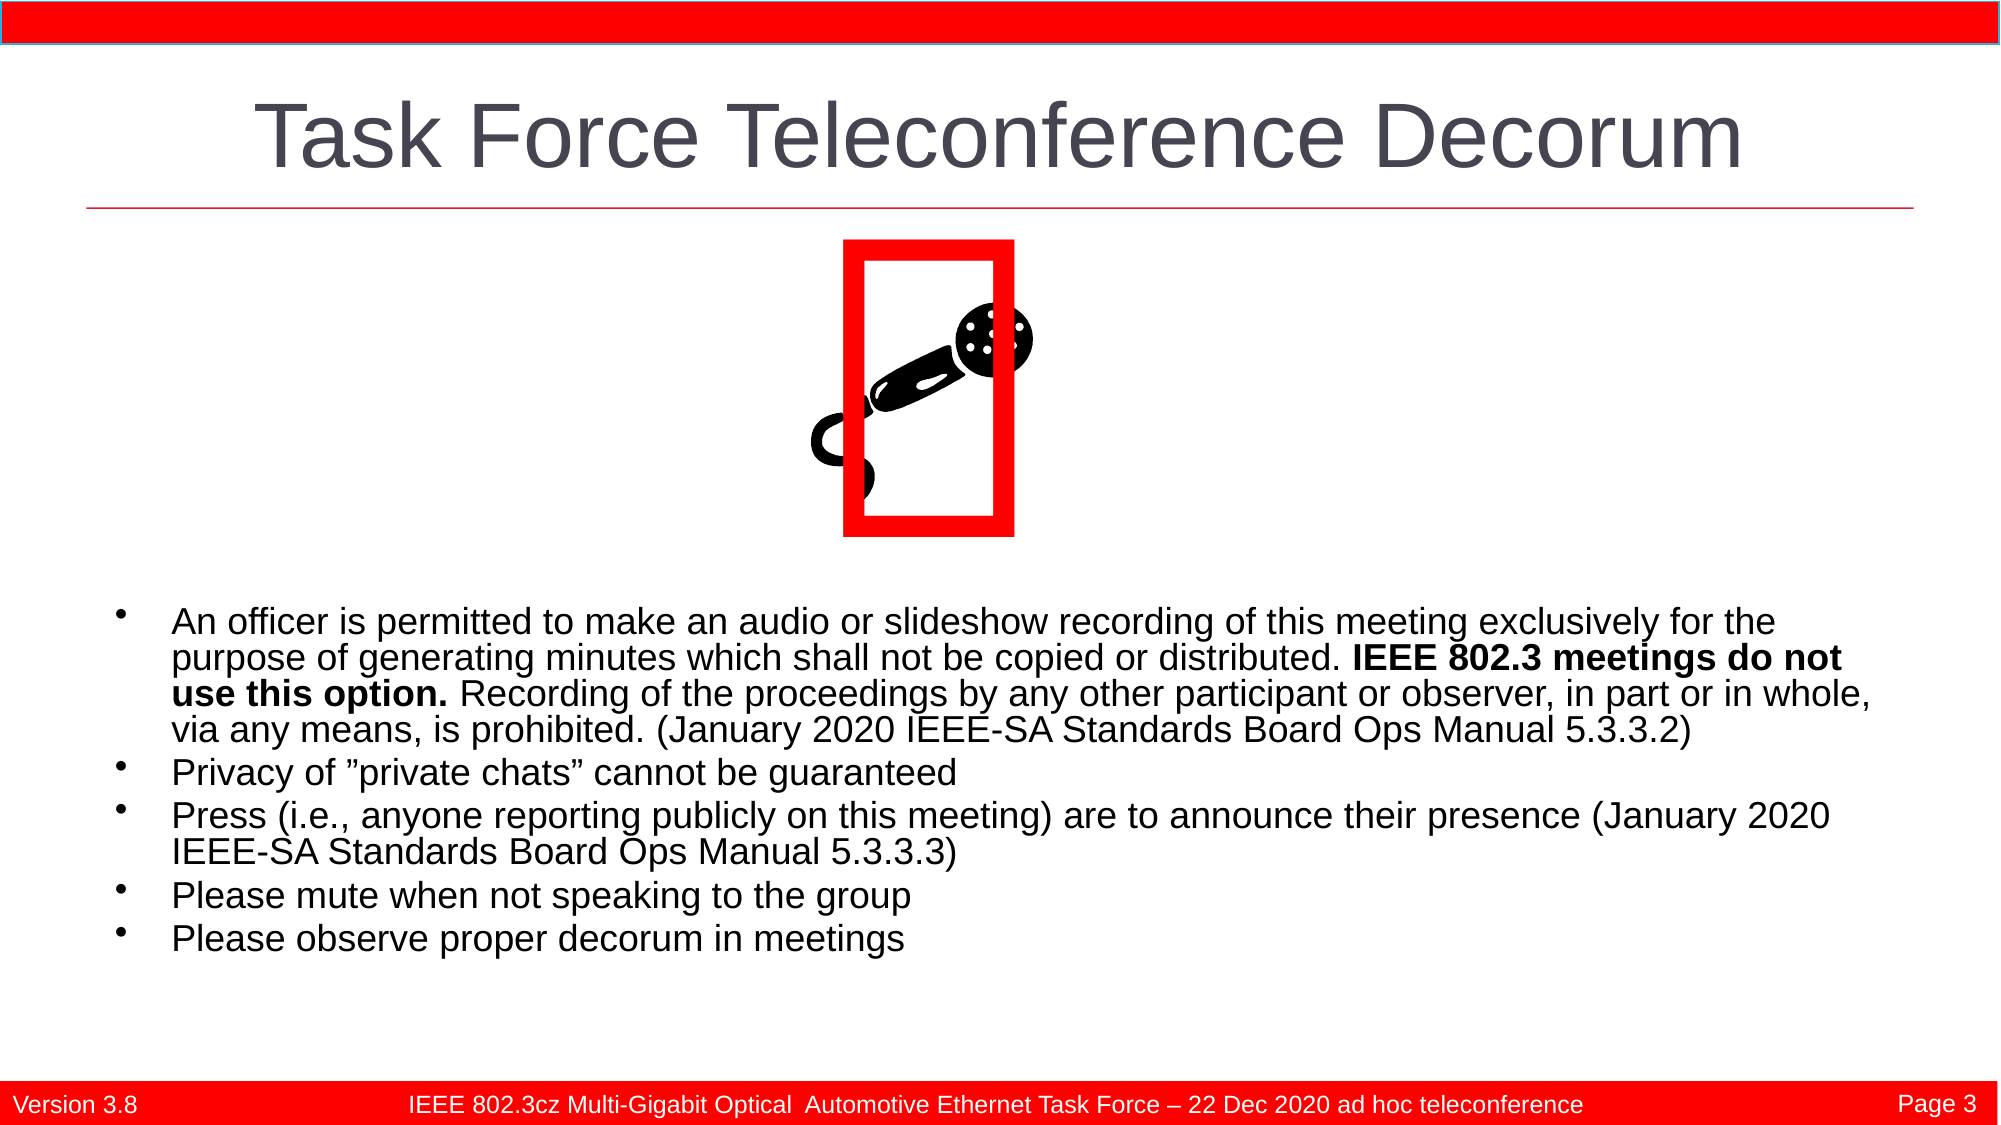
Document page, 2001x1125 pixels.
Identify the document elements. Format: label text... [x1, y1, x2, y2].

list An officer is permitted to make an audio or slideshow recording of this meeting exclusively for the purpose of generating minutes which shall not be copied or distributed. IEEE 802.3 meetings do not use this option. Recording of the proceedings by any other participant or observer, in part or in whole, via any means, is prohibited. (January 2020 IEEE-SA Standards Board Ops Manual 5.3.3.2) Privacy of ”private chats” cannot be guaranteed Press (i.e., anyone reporting publicly on this meeting) are to announce their presence (January 2020 IEEE-SA Standards Board Ops Manual 5.3.3.3) Please mute when not speaking to the group Please observe proper decorum in meetings [99, 597, 1901, 1059]
title Task Force Teleconference Decorum [99, 66, 1901, 197]
text_box  [790, 113, 1071, 629]
picture [810, 302, 1034, 502]
